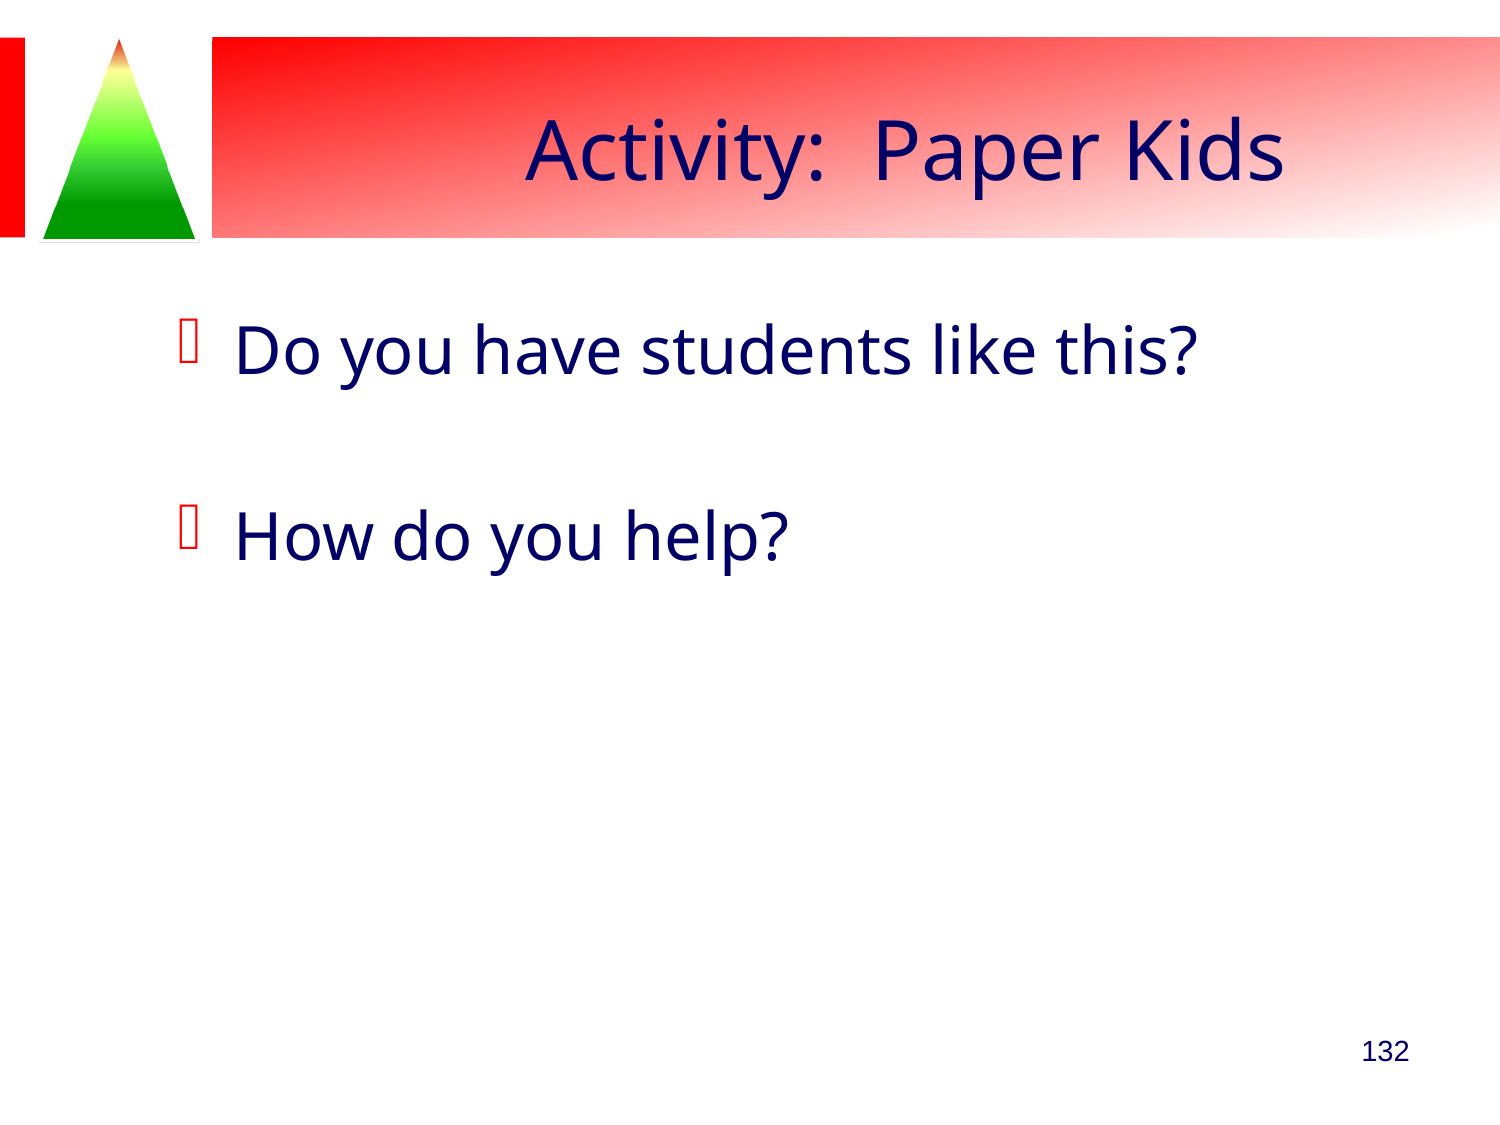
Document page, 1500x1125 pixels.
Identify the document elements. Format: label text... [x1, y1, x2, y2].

slide_number 132 [1074, 1024, 1426, 1103]
list Do you have students like this? How do you help? [162, 299, 1376, 993]
picture [37, 30, 200, 243]
title Activity: Paper Kids [312, 44, 1500, 251]
